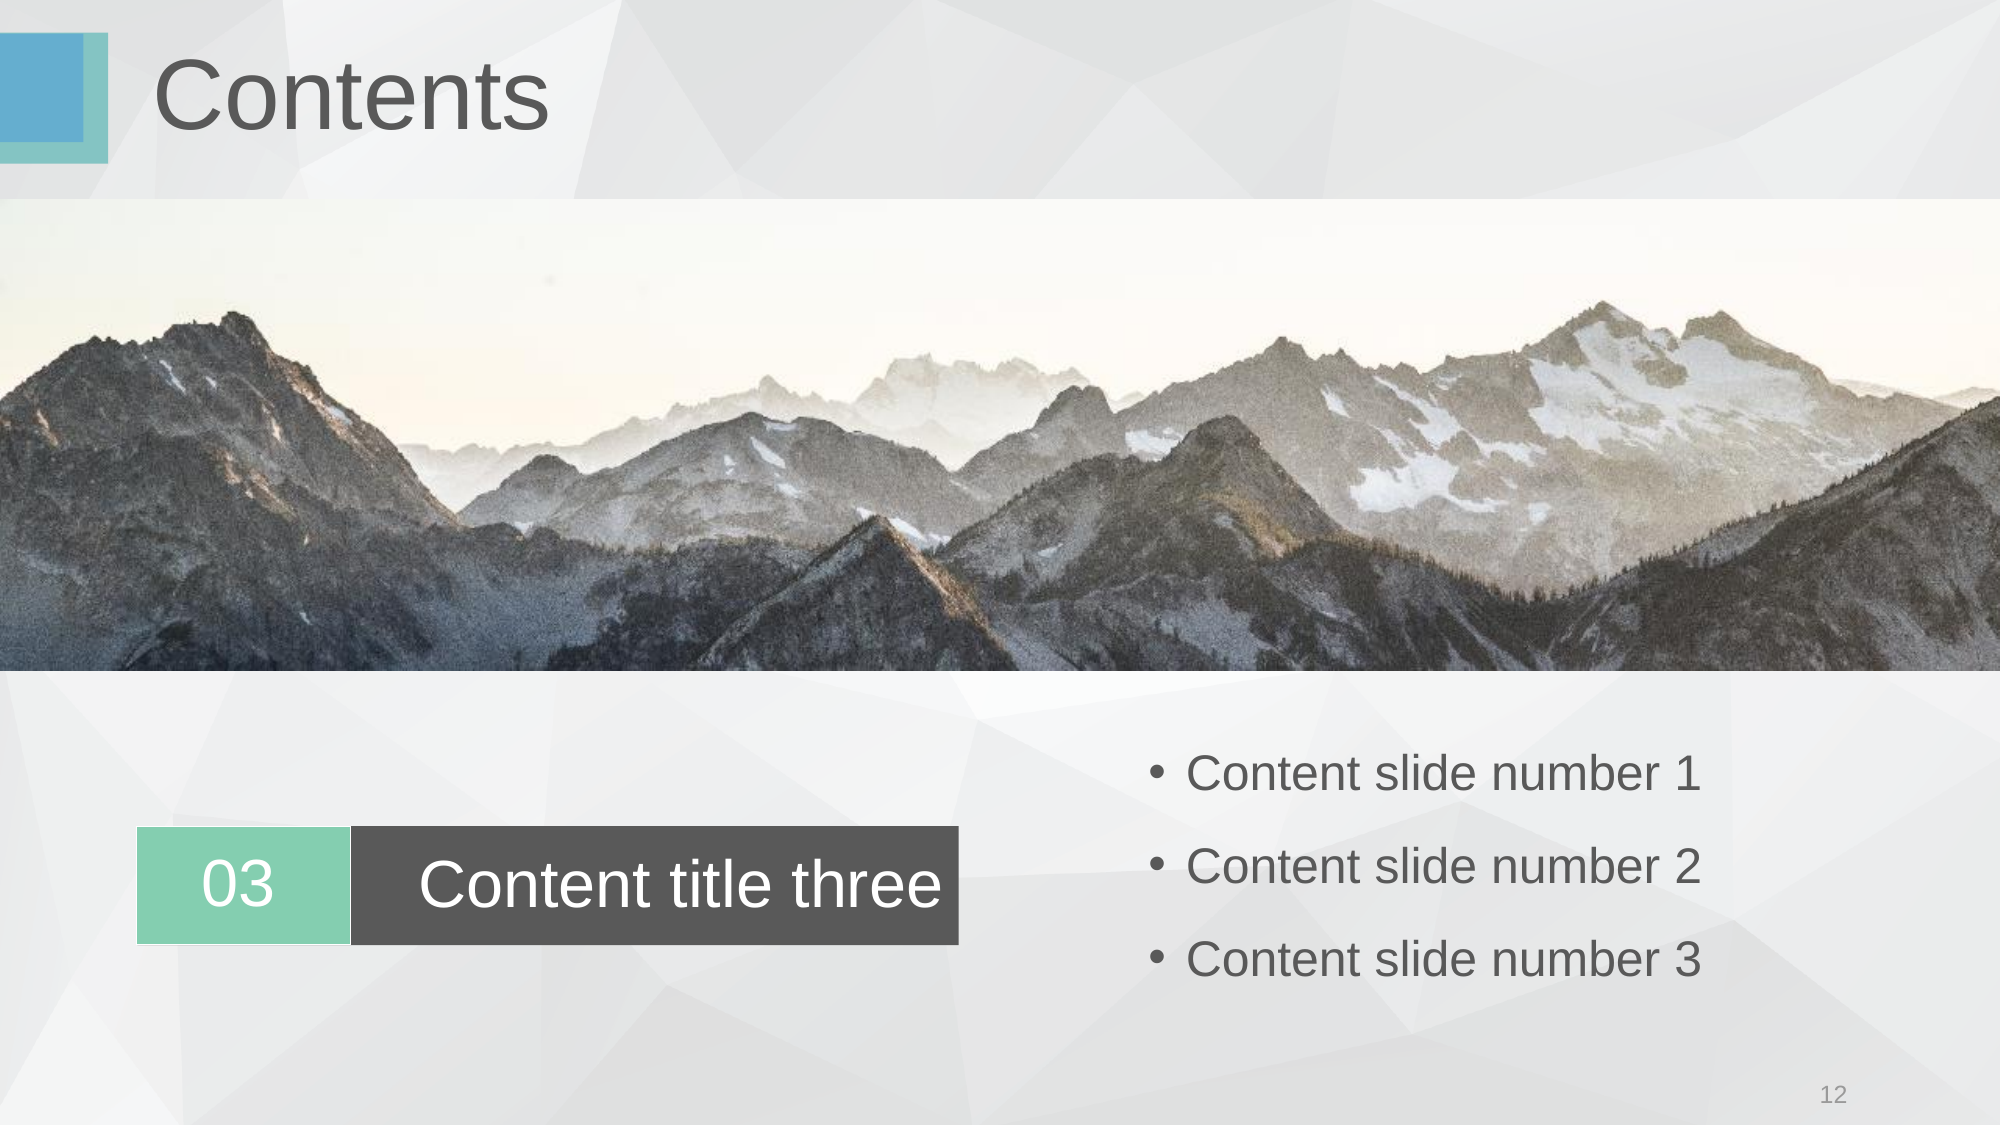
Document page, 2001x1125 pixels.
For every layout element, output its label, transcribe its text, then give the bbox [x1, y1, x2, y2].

slide_number 12 [1412, 1063, 1863, 1124]
list 03 [136, 826, 351, 945]
list Content title three [137, 826, 959, 946]
list Content slide number 1 Content slide number 2 Content slide number 3 [1133, 721, 1863, 1031]
picture [0, 0, 2000, 1125]
title Contents [137, 59, 1863, 136]
